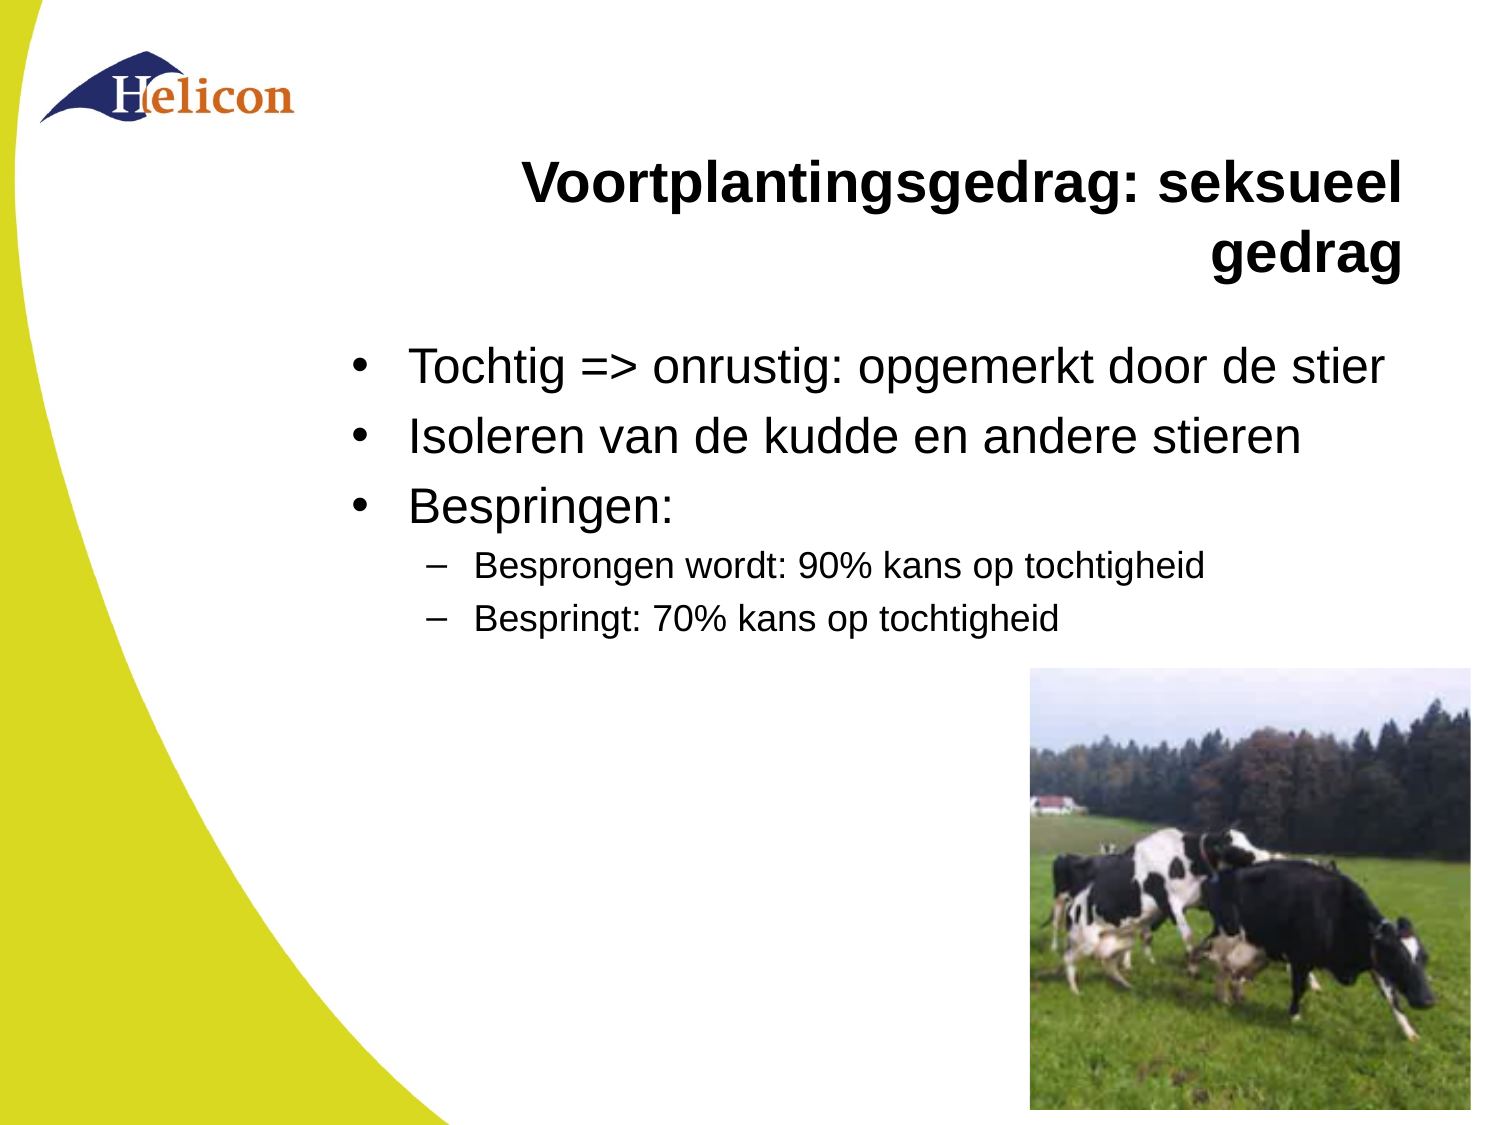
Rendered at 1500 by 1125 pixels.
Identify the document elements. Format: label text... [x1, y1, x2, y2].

title Voortplantingsgedrag: seksueel gedrag [329, 160, 1420, 268]
list Tochtig => onrustig: opgemerkt door de stier Isoleren van de kudde en andere stieren Bespringen: Besprongen wordt: 90% kans op tochtigheid Bespringt: 70% kans op tochtigheid [336, 326, 1425, 1125]
picture [0, 0, 1500, 1125]
